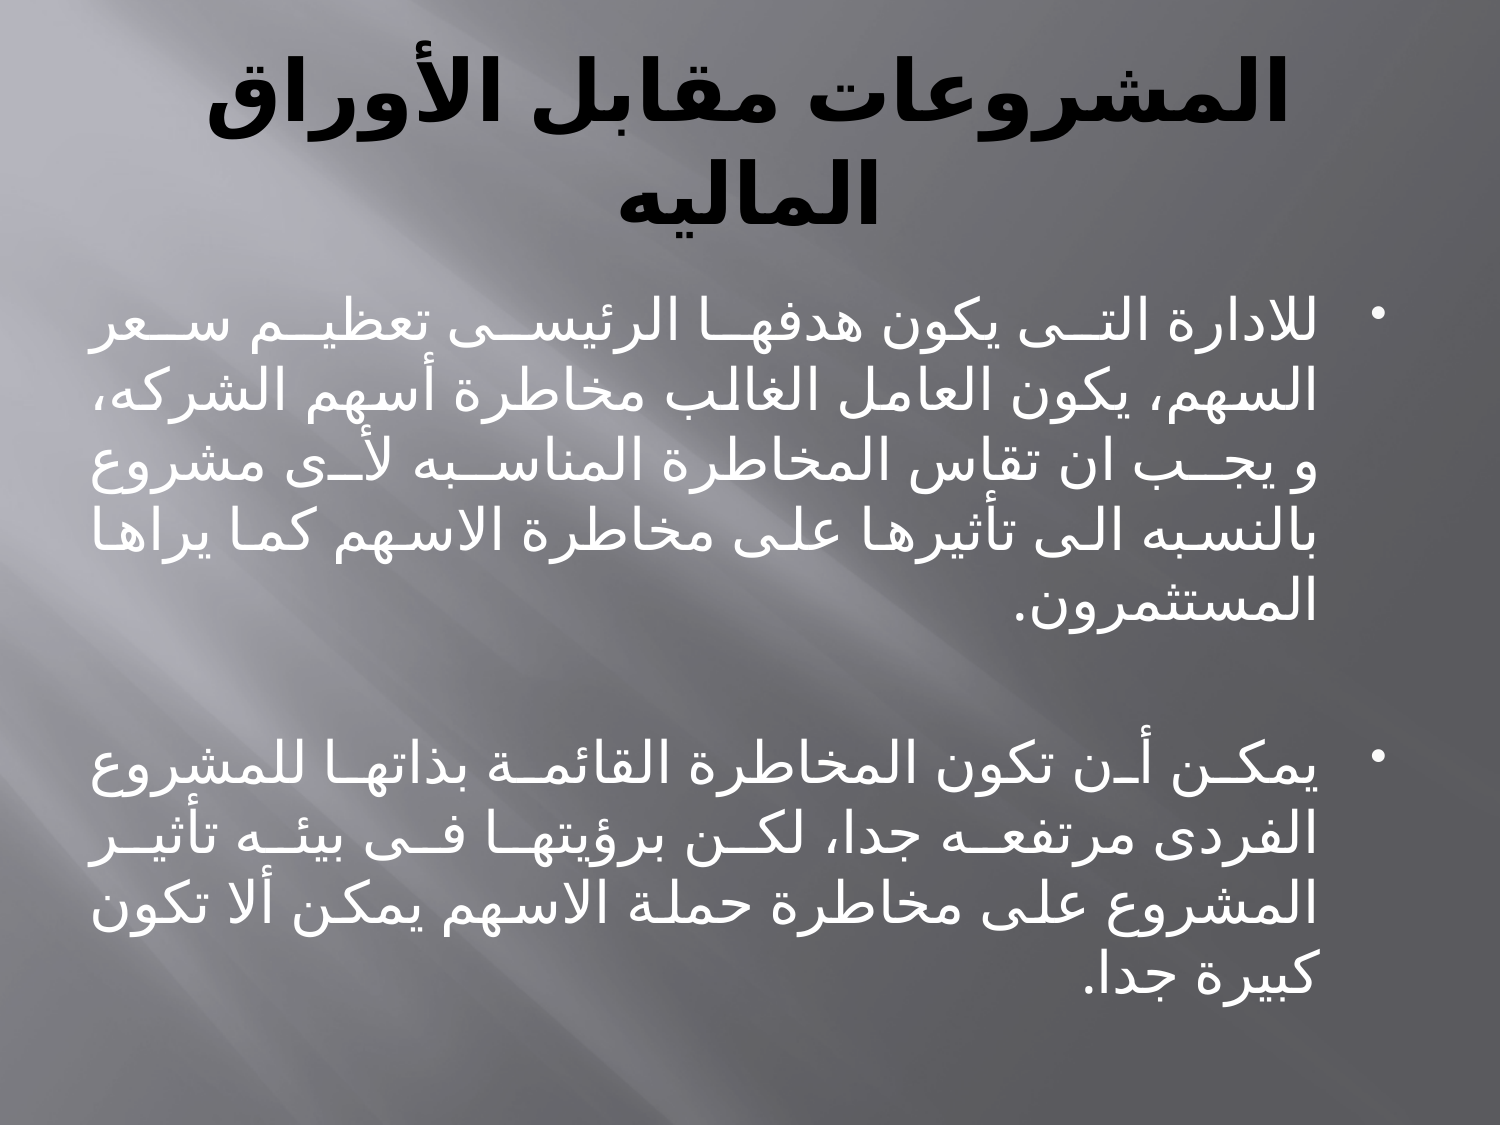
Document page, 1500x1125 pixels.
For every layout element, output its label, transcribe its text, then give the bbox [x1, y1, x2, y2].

list للادارة التى يكون هدفها الرئيسى تعظيم سعر السهم، يكون العامل الغالب مخاطرة أسهم الشركه، و يجب ان تقاس المخاطرة المناسبه لأى مشروع بالنسبه الى تأثيرها على مخاطرة الاسهم كما يراها المستثمرون. يمكن أن تكون المخاطرة القائمة بذاتها للمشروع الفردى مرتفعه جدا، لكن برؤيتها فى بيئه تأثير المشروع على مخاطرة حملة الاسهم يمكن ألا تكون كبيرة جدا. [75, 275, 1425, 1035]
title المشروعات مقابل الأوراق الماليه [75, 45, 1425, 233]
